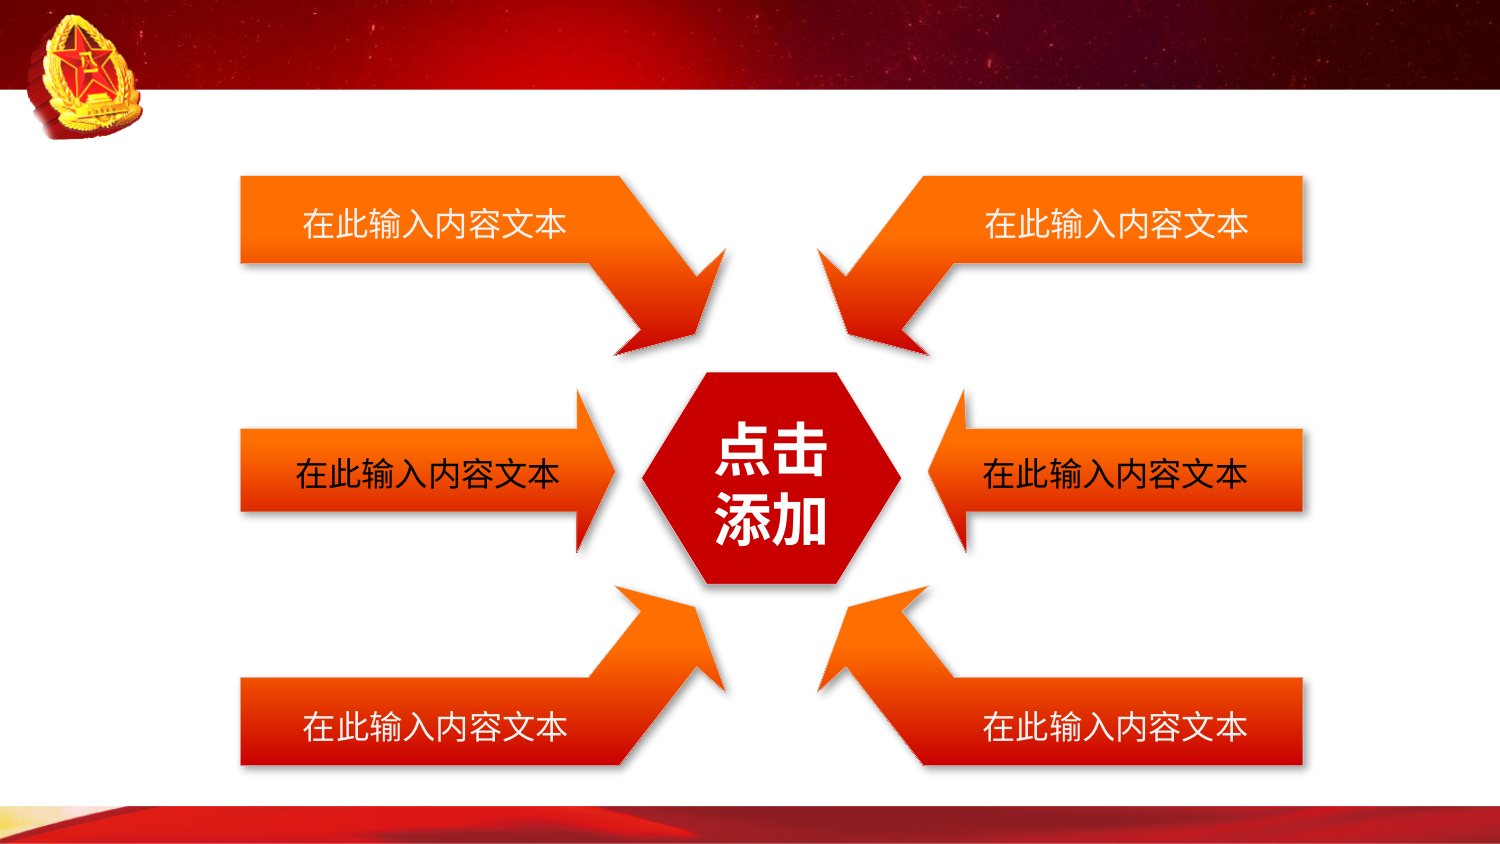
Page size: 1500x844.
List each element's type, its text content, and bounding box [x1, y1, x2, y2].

text_box 在此输入内容文本 [927, 698, 1304, 754]
text_box [240, 175, 727, 356]
picture [0, 807, 1500, 844]
text_box [939, 388, 1303, 445]
text_box 在此输入内容文本 [927, 195, 1308, 251]
text_box [941, 501, 1303, 553]
text_box [817, 585, 1303, 766]
text_box 在此输入内容文本 [244, 195, 627, 251]
text_box 在此输入内容文本 [230, 445, 627, 501]
picture [0, 0, 1500, 140]
text_box 在此输入内容文本 [917, 445, 1314, 501]
text_box [240, 501, 602, 553]
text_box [641, 372, 902, 585]
text_box [240, 388, 604, 445]
text_box [240, 585, 727, 766]
text_box 在此输入内容文本 [245, 698, 626, 754]
text_box [817, 175, 1303, 356]
